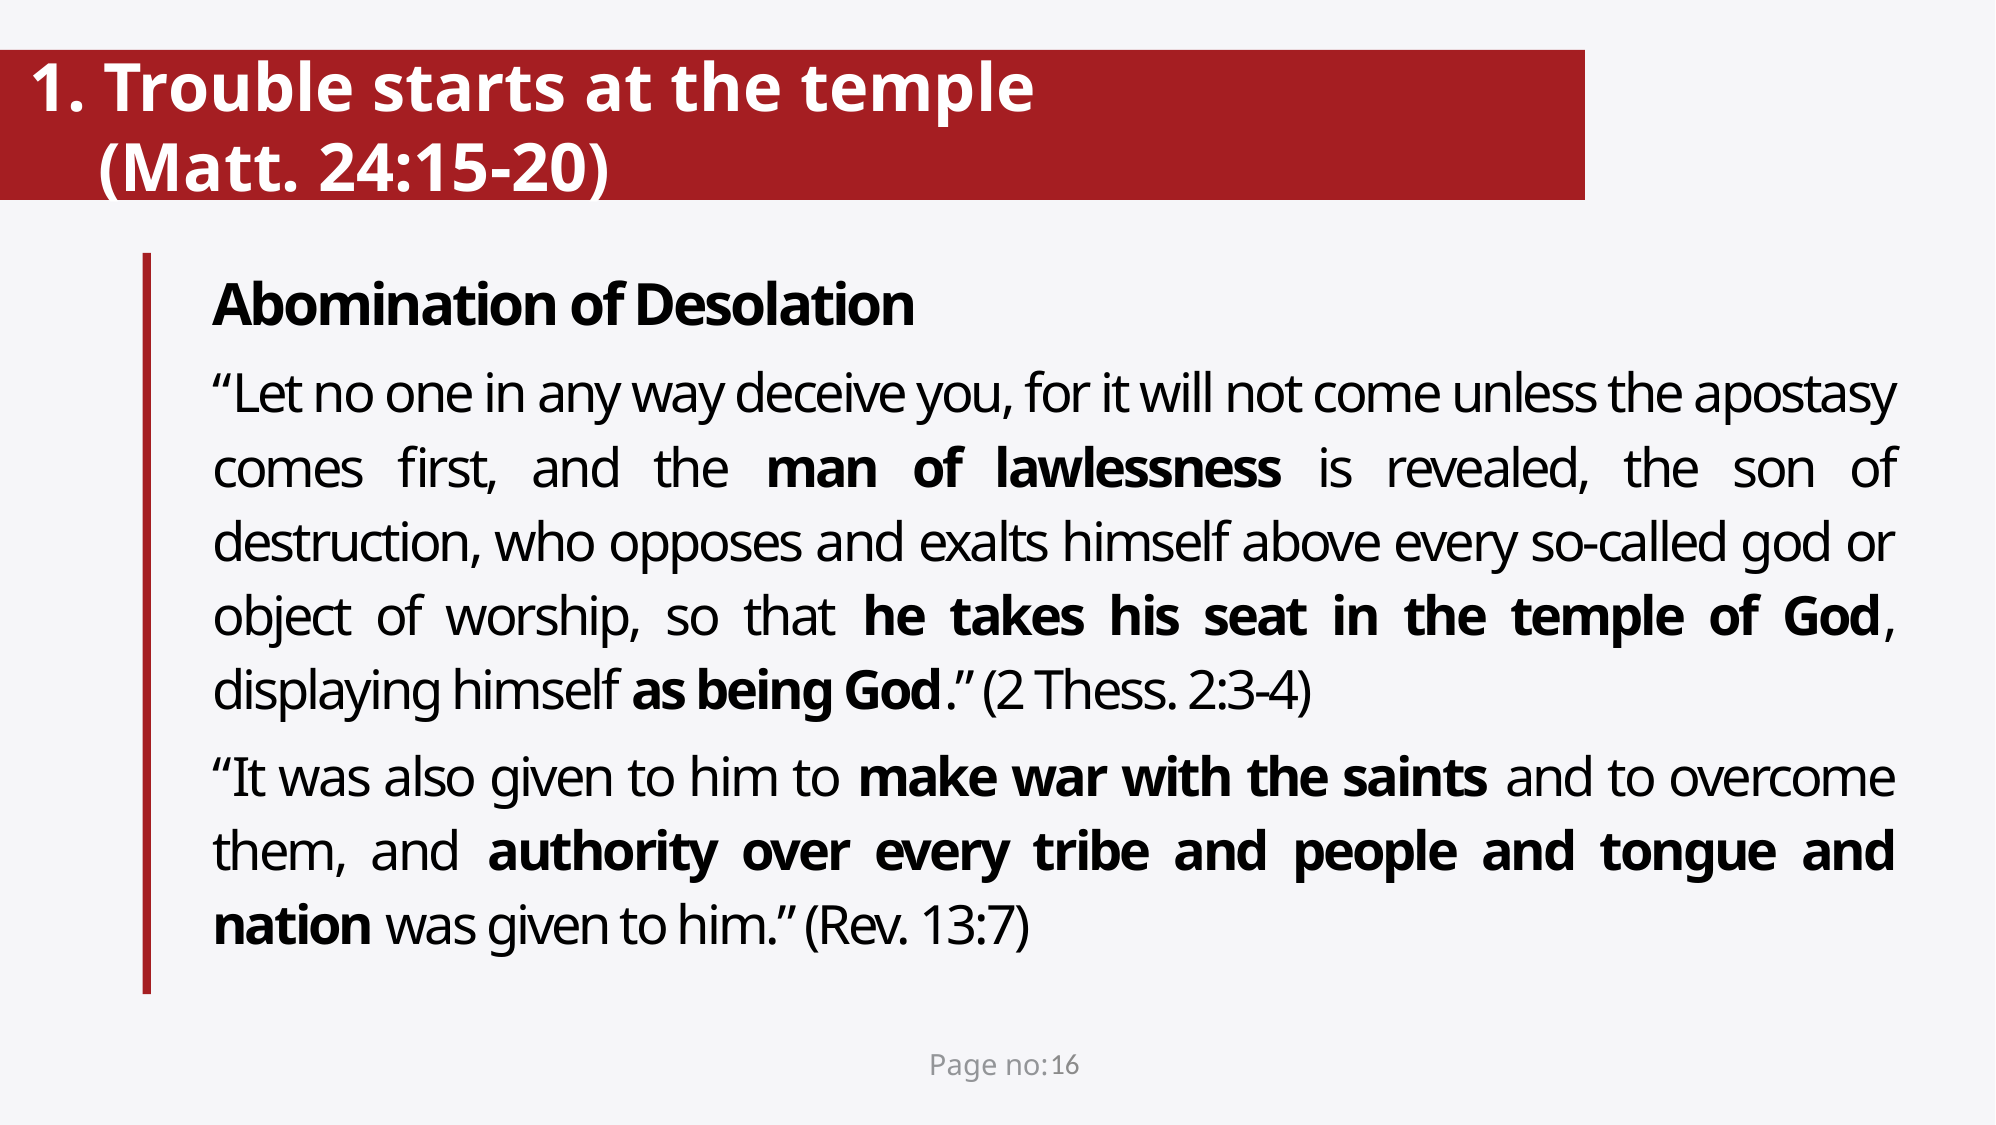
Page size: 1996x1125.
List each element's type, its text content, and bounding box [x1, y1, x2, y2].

subtitle Abomination of Desolation “Let no one in any way deceive you, for it will not come unless the apostasy comes first, and the man of lawlessness is revealed, the son of destruction, who opposes and exalts himself above every so-called god or object of worship, so that he takes his seat in the temple of God, displaying himself as being God.” (2 Thess. 2:3-4) “It was also given to him to make war with the saints and to overcome them, and authority over every tribe and people and tongue and nation was given to him.” (Rev. 13:7) [197, 249, 1910, 1000]
title 1. Trouble starts at the temple (Matt. 24:15-20) [14, 62, 1810, 188]
